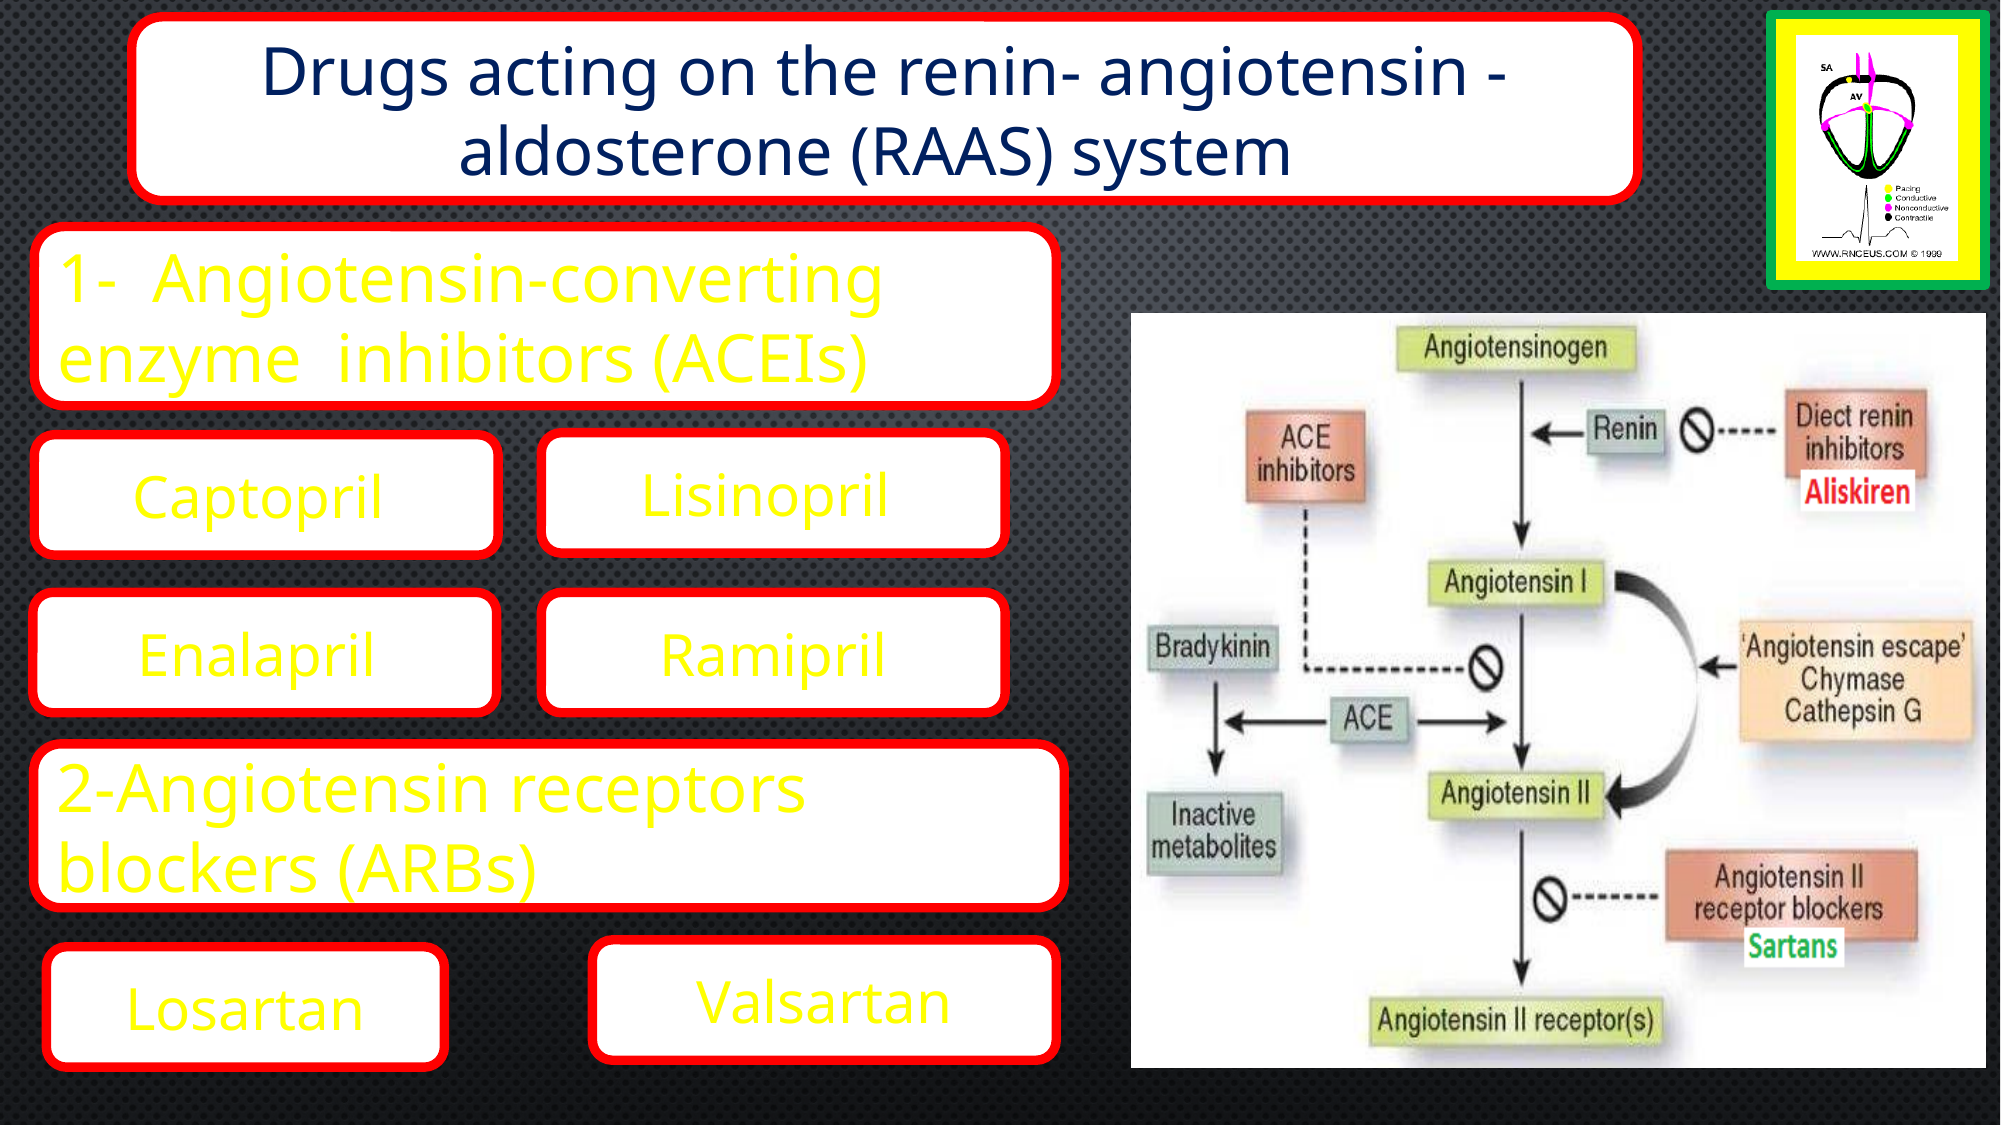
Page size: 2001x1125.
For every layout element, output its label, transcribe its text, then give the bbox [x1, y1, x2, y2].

picture [1130, 312, 1986, 1068]
text_box Valsartan [590, 938, 1058, 1062]
text_box 2-Angiotensin receptors blockers (ARBs) [32, 742, 1066, 910]
text_box 1- Angiotensin-converting enzyme inhibitors (ACEIs) [32, 224, 1058, 408]
text_box Enalapril [31, 590, 499, 715]
text_box Captopril [32, 433, 500, 557]
text_box [1770, 13, 1987, 287]
text_box Losartan [44, 945, 446, 1069]
text_box Drugs acting on the renin- angiotensin - aldosterone (RAAS) system [130, 15, 1640, 203]
text_box Ramipril [539, 590, 1007, 715]
text_box Lisinopril [539, 431, 1007, 555]
picture [1795, 35, 1959, 261]
